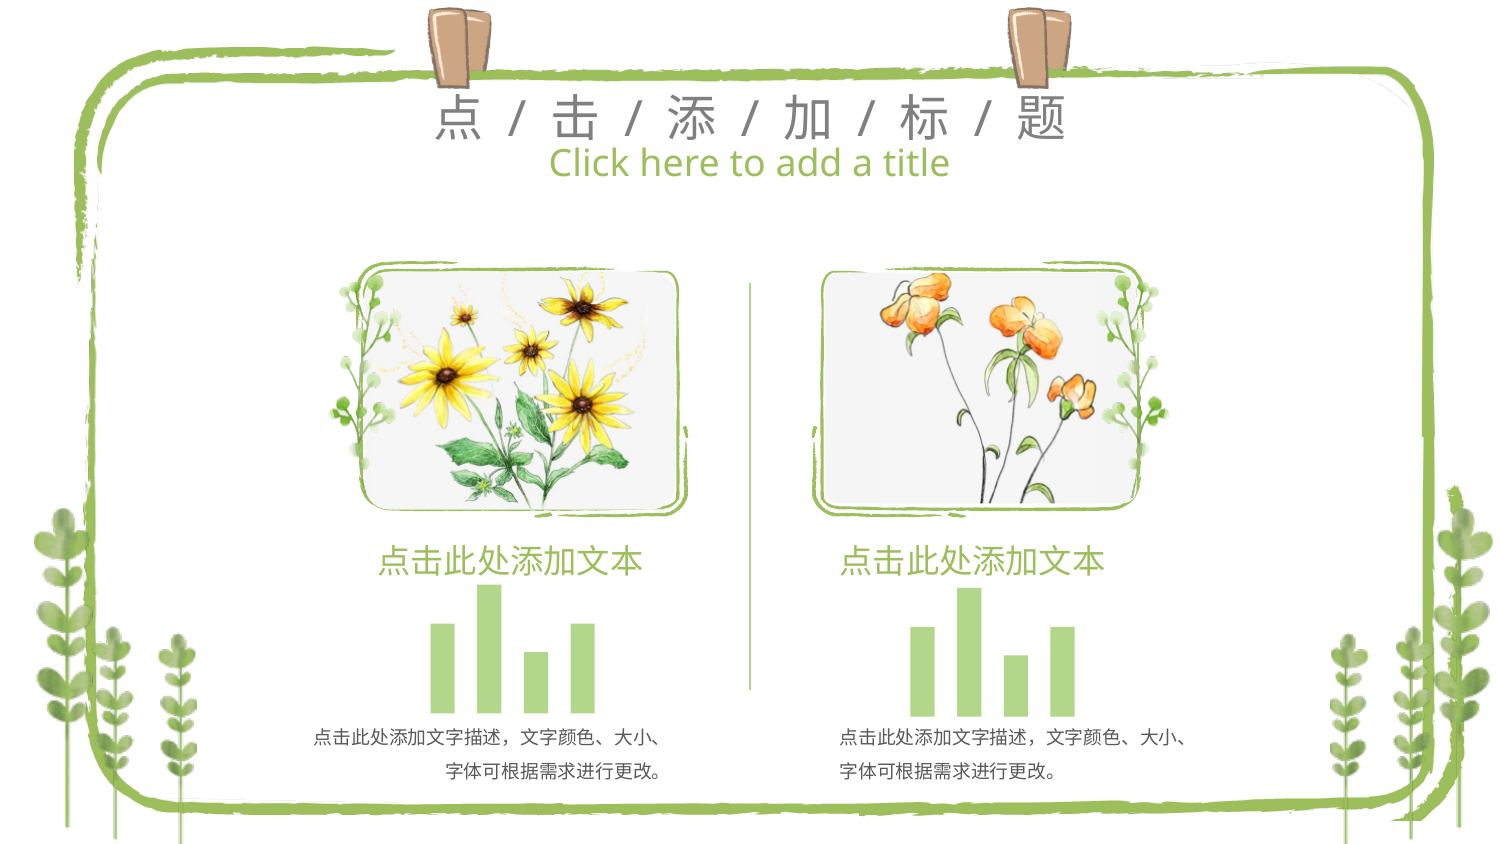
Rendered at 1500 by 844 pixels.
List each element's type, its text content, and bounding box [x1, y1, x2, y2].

text_box 点/击/添/加/标/题 [407, 79, 1093, 154]
text_box 点击此处添加文本 [335, 518, 685, 588]
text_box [811, 260, 1170, 518]
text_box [430, 584, 595, 714]
text_box 点击此处添加文字描述，文字颜色、大小、字体可根据需求进行更改。 [293, 707, 685, 790]
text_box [910, 587, 1075, 717]
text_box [328, 260, 689, 518]
text_box 点击此处添加文本 [824, 512, 1174, 588]
text_box 点击此处添加文字描述，文字颜色、大小、字体可根据需求进行更改。 [824, 707, 1216, 790]
picture [34, 7, 1493, 844]
text_box Click here to add a title [533, 131, 967, 192]
